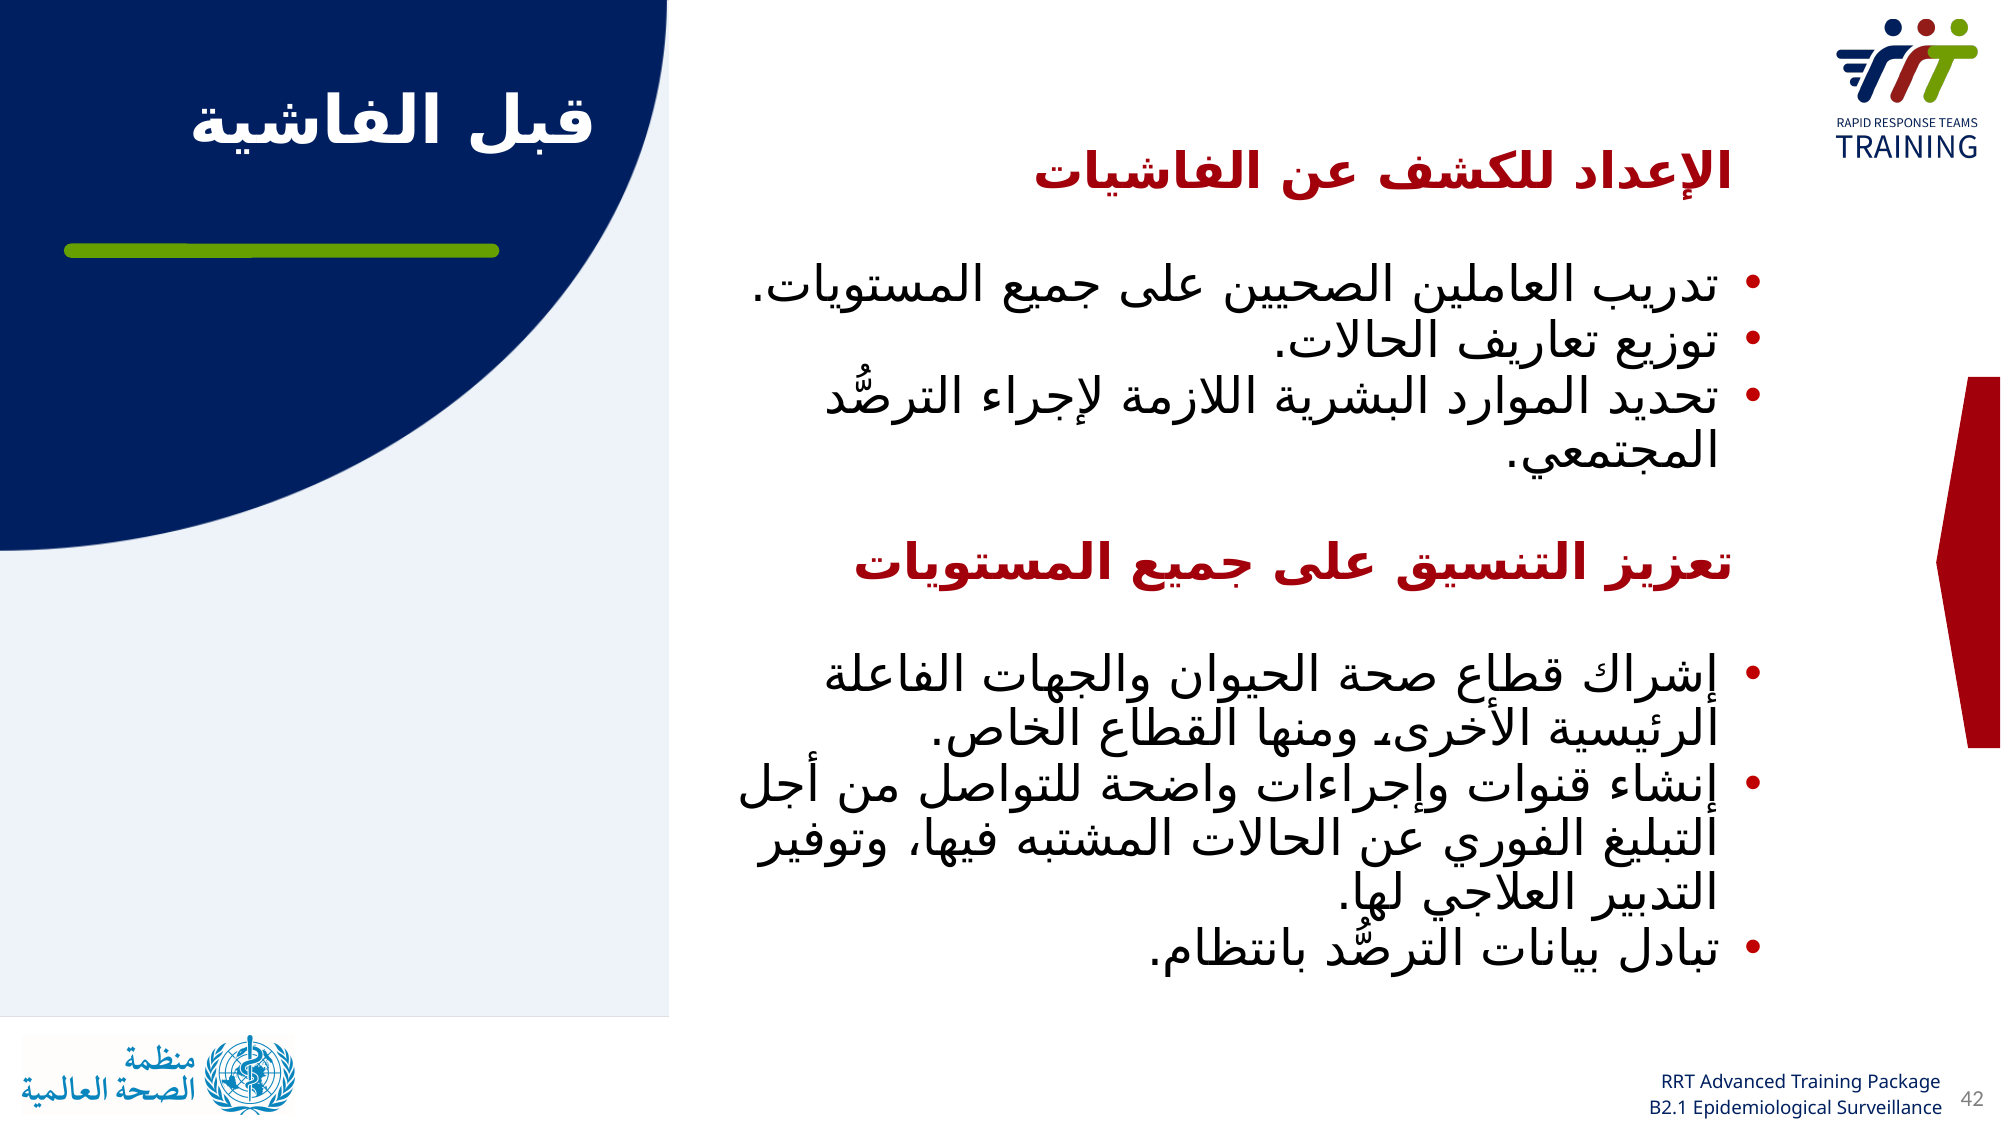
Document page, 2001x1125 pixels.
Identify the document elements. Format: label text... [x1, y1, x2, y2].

picture [1835, 19, 1978, 167]
picture [0, 0, 669, 1018]
list الإعداد للكشف عن الفاشيات تدريب العاملين الصحيين على جميع المستويات. توزيع تعاريف الحالات. تحديد الموارد البشرية اللازمة لإجراء الترصُّد المجتمعي. تعزيز التنسيق على جميع المستويات إشراك قطاع صحة الحيوان والجهات الفاعلة الرئيسية الأخرى، ومنها القطاع الخاص. إنشاء قنوات وإجراءات واضحة للتواصل من أجل التبليغ الفوري عن الحالات المشتبه فيها، وتوفير التدبير العلاجي لها. تبادل بيانات الترصُّد بانتظام. [674, 137, 1818, 1006]
picture [252, 1050, 258, 1059]
picture [22, 1035, 295, 1115]
title قبل الفاشية [69, 77, 606, 167]
